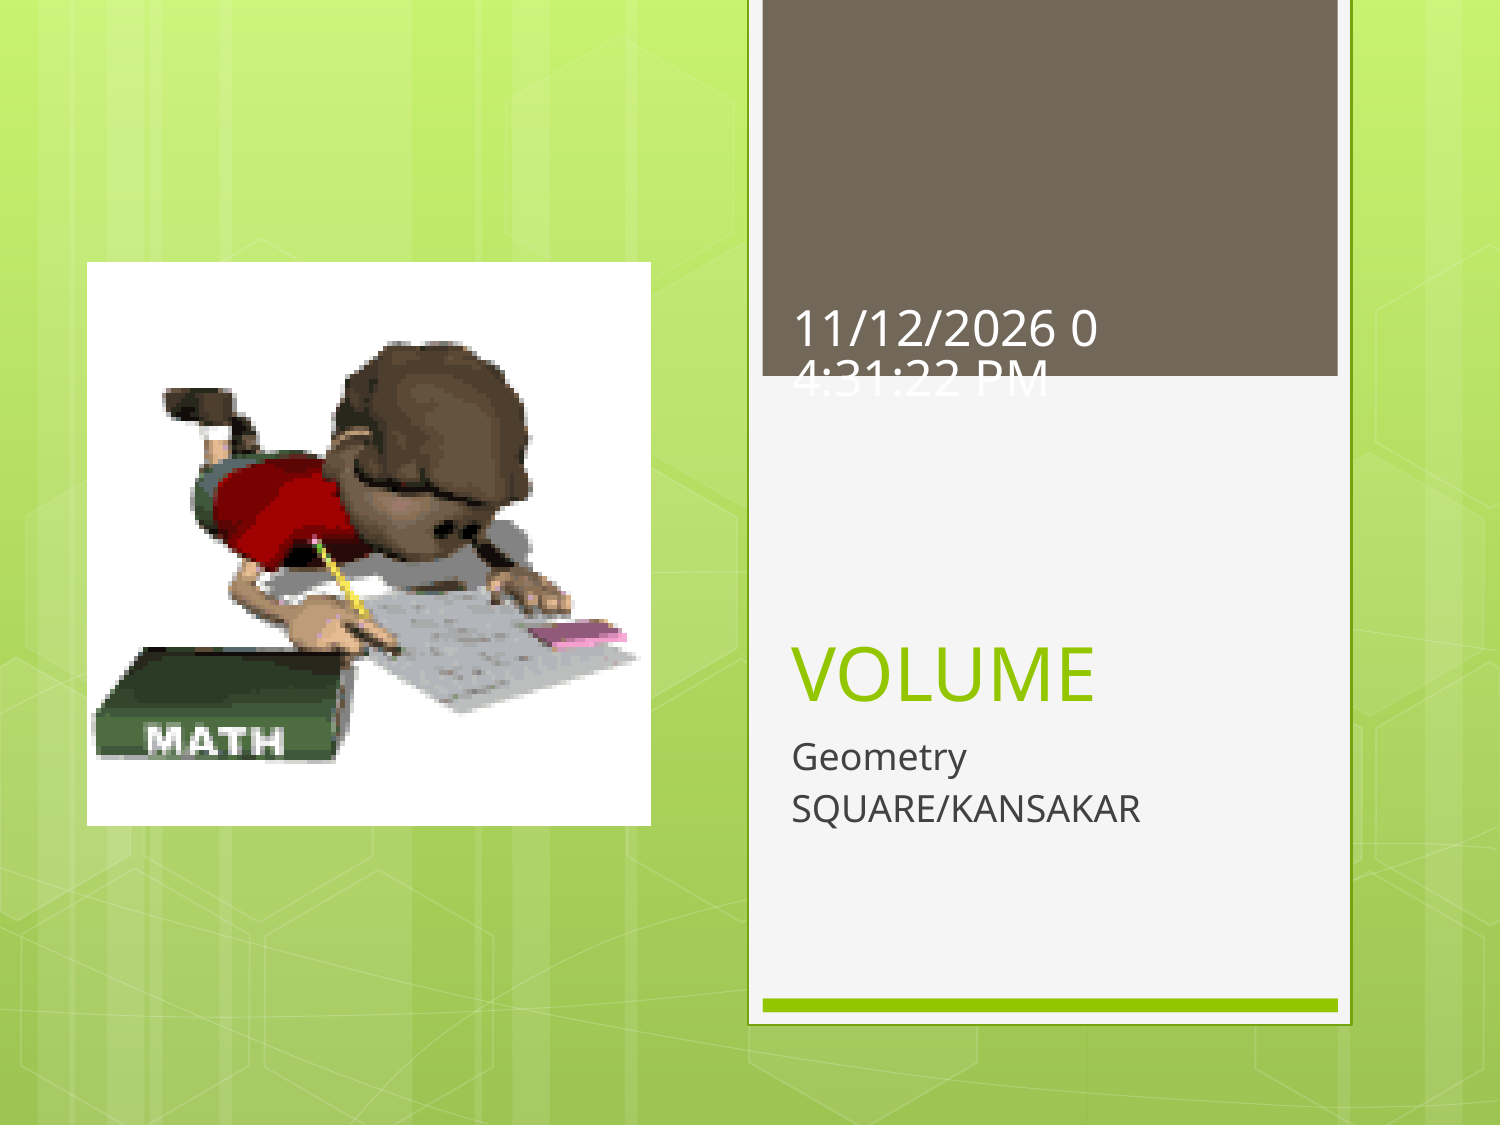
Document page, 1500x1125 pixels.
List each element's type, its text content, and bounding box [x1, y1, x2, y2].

subtitle Geometry SQUARE/KANSAKAR [776, 725, 1320, 933]
picture [87, 262, 651, 826]
title VOLUME [776, 444, 1320, 724]
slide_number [777, 248, 1128, 372]
